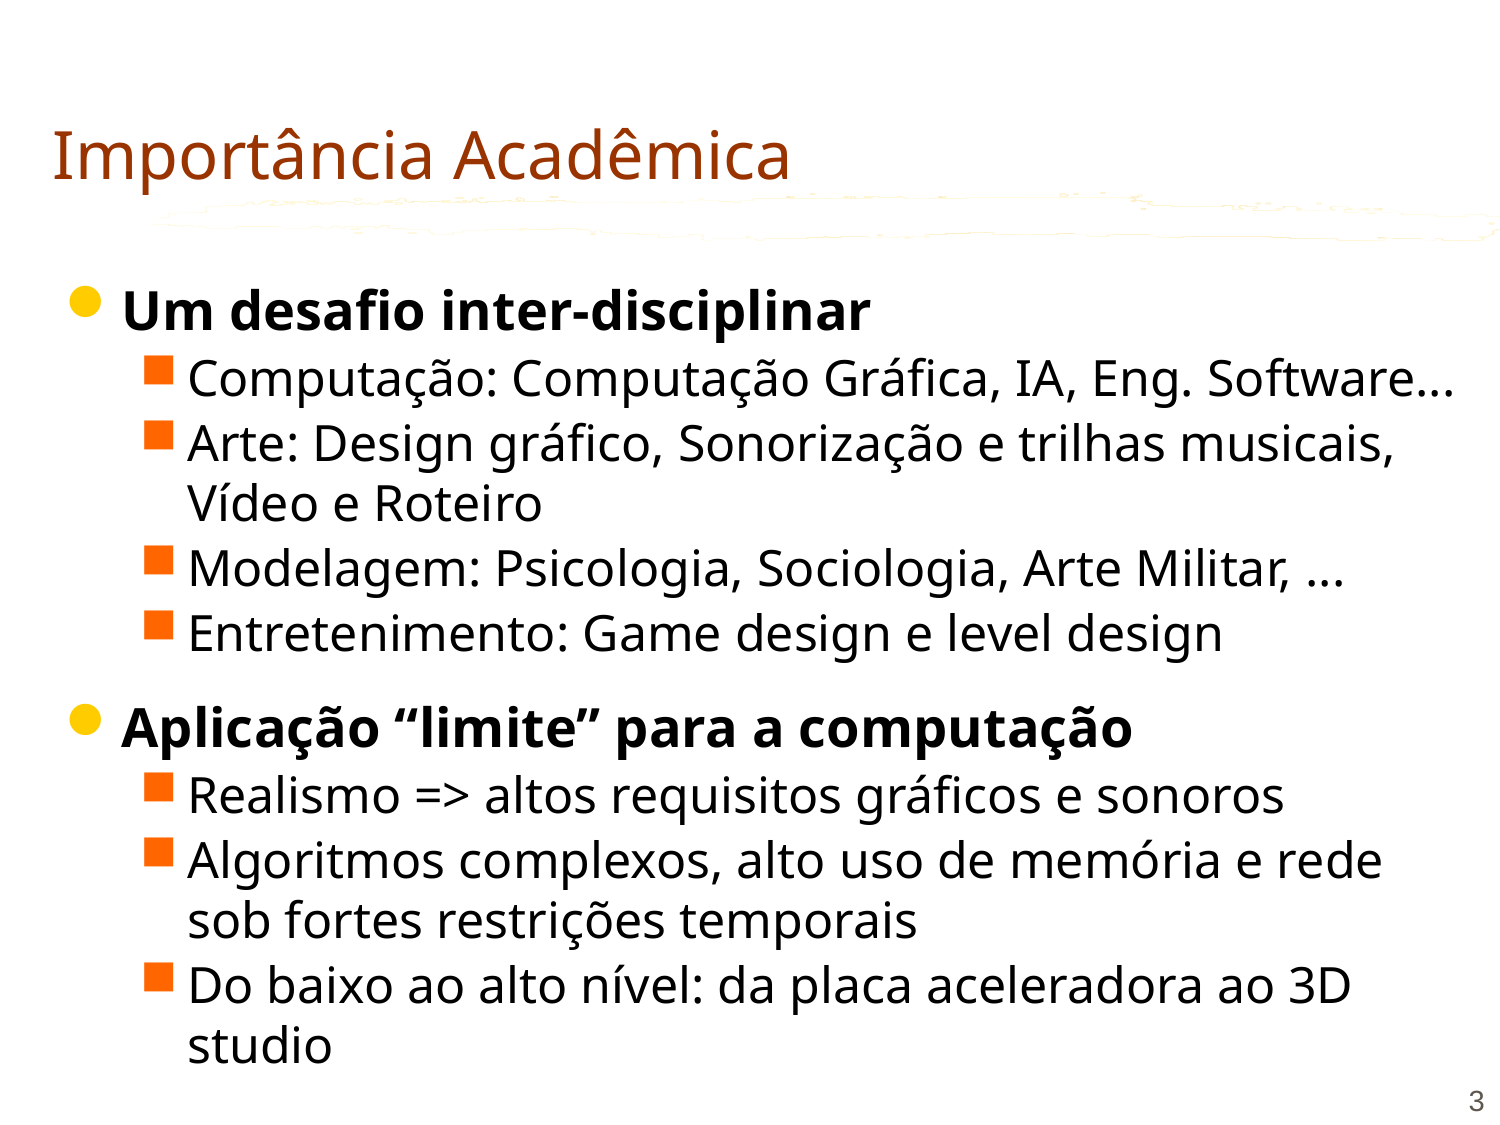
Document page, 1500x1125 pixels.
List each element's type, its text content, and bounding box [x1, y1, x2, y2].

slide_number 3 [1187, 1049, 1500, 1125]
list Um desafio inter-disciplinar Computação: Computação Gráfica, IA, Eng. Software... Arte: Design gráfico, Sonorização e trilhas musicais, Vídeo e Roteiro Modelagem: Psicologia, Sociologia, Arte Militar, ... Entretenimento: Game design e level design Aplicação “limite” para a computação Realismo => altos requisitos gráficos e sonoros Algoritmos complexos, alto uso de memória e rede sob fortes restrições temporais Do baixo ao alto nível: da placa aceleradora ao 3D studio [49, 268, 1476, 1001]
title Importância Acadêmica [37, 12, 1434, 201]
